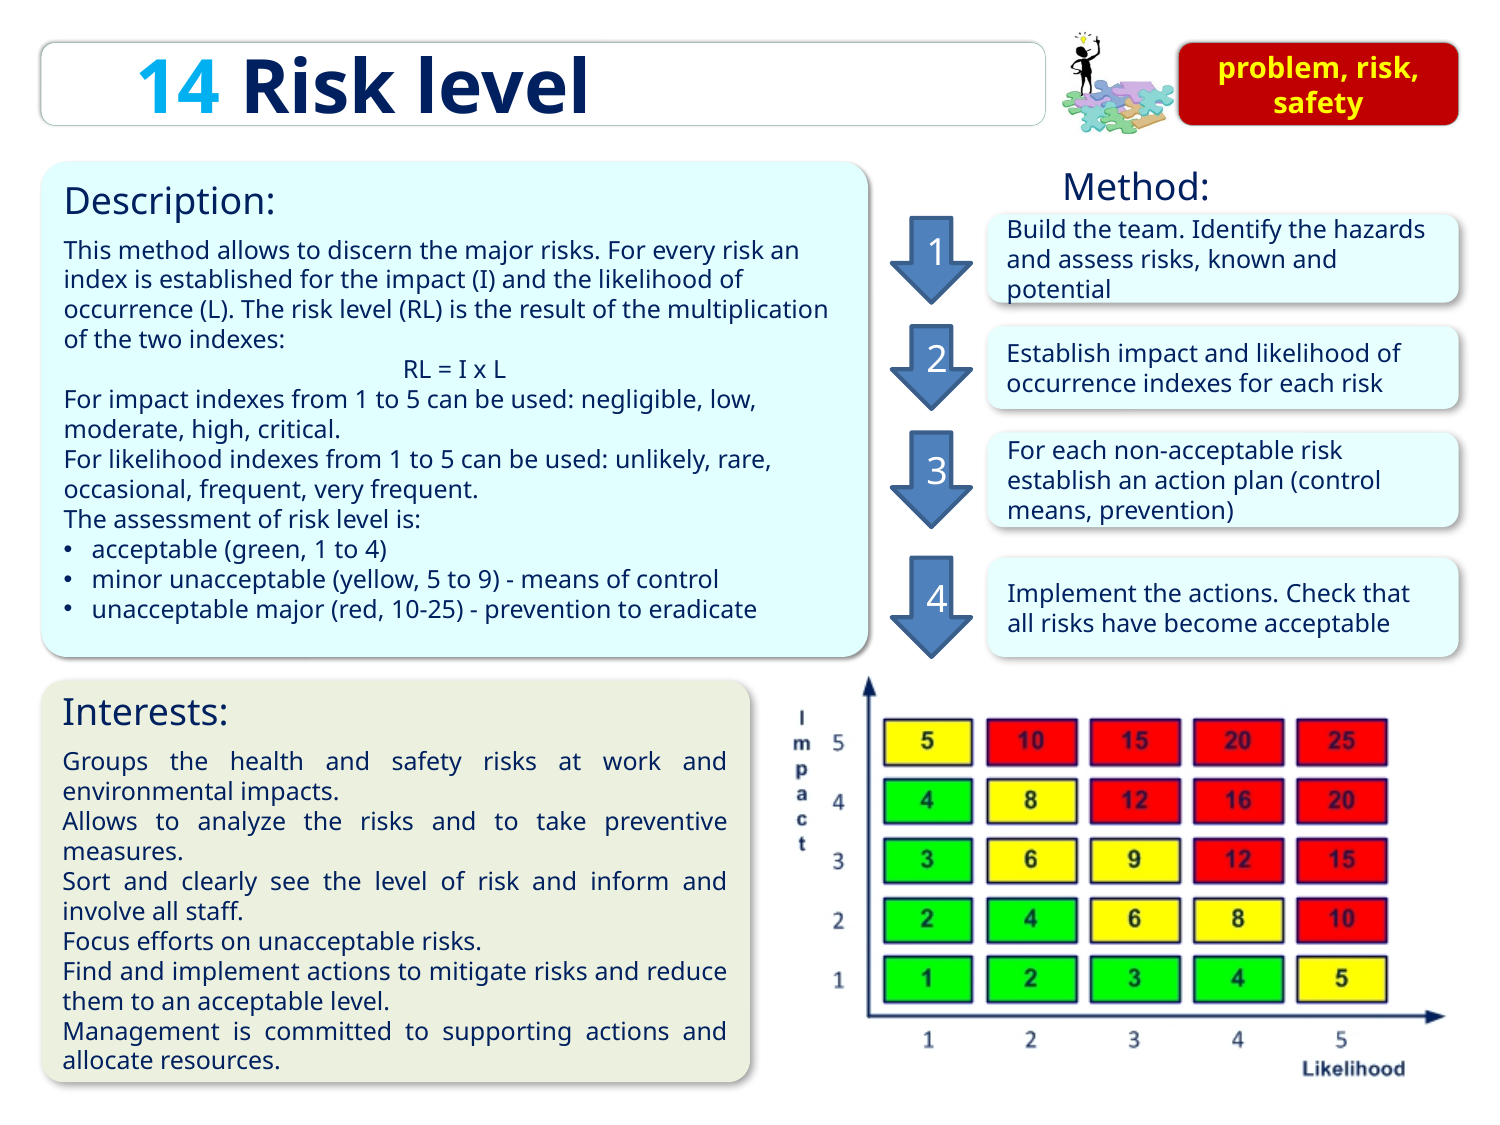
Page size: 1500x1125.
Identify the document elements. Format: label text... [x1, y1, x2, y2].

text_box Implement the actions. Check that all risks have become acceptable [985, 555, 1461, 660]
text_box 14 Risk level [39, 40, 1048, 128]
text_box 3 [889, 430, 974, 530]
picture [793, 675, 1448, 1083]
text_box problem, risk, safety [1178, 40, 1461, 128]
text_box Establish impact and likelihood of occurrence indexes for each risk [985, 324, 1461, 411]
text_box 1 [889, 215, 974, 305]
text_box 2 [889, 324, 974, 411]
text_box For each non-acceptable risk establish an action plan (control means, prevention) [985, 430, 1461, 530]
text_box Build the team. Identify the hazards and assess risks, known and potential [985, 212, 1461, 305]
picture [1062, 30, 1174, 134]
text_box 4 [889, 555, 974, 660]
text_box Method: [1044, 153, 1460, 217]
text_box Interests: Groups the health and safety risks at work and environmental impacts. Allows to analyze the risks and to take preventive measures. Sort and clearly see the level of risk and inform and involve all staff. Focus efforts on unacceptable risks. Find and implement actions to mitigate risks and reduce them to an acceptable level. Management is committed to supporting actions and allocate resources. [39, 678, 753, 1085]
text_box Description: This method allows to discern the major risks. For every risk an index is established for the impact (I) and the likelihood of occurrence (L). The risk level (RL) is the result of the multiplication of the two indexes: RL = I x L For impact indexes from 1 to 5 can be used: negligible, low, moderate, high, critical. For likelihood indexes from 1 to 5 can be used: unlikely, rare, occasional, frequent, very frequent. The assessment of risk level is: acceptable (green, 1 to 4) minor unacceptable (yellow, 5 to 9) - means of control unacceptable major (red, 10-25) - prevention to eradicate [39, 159, 871, 660]
